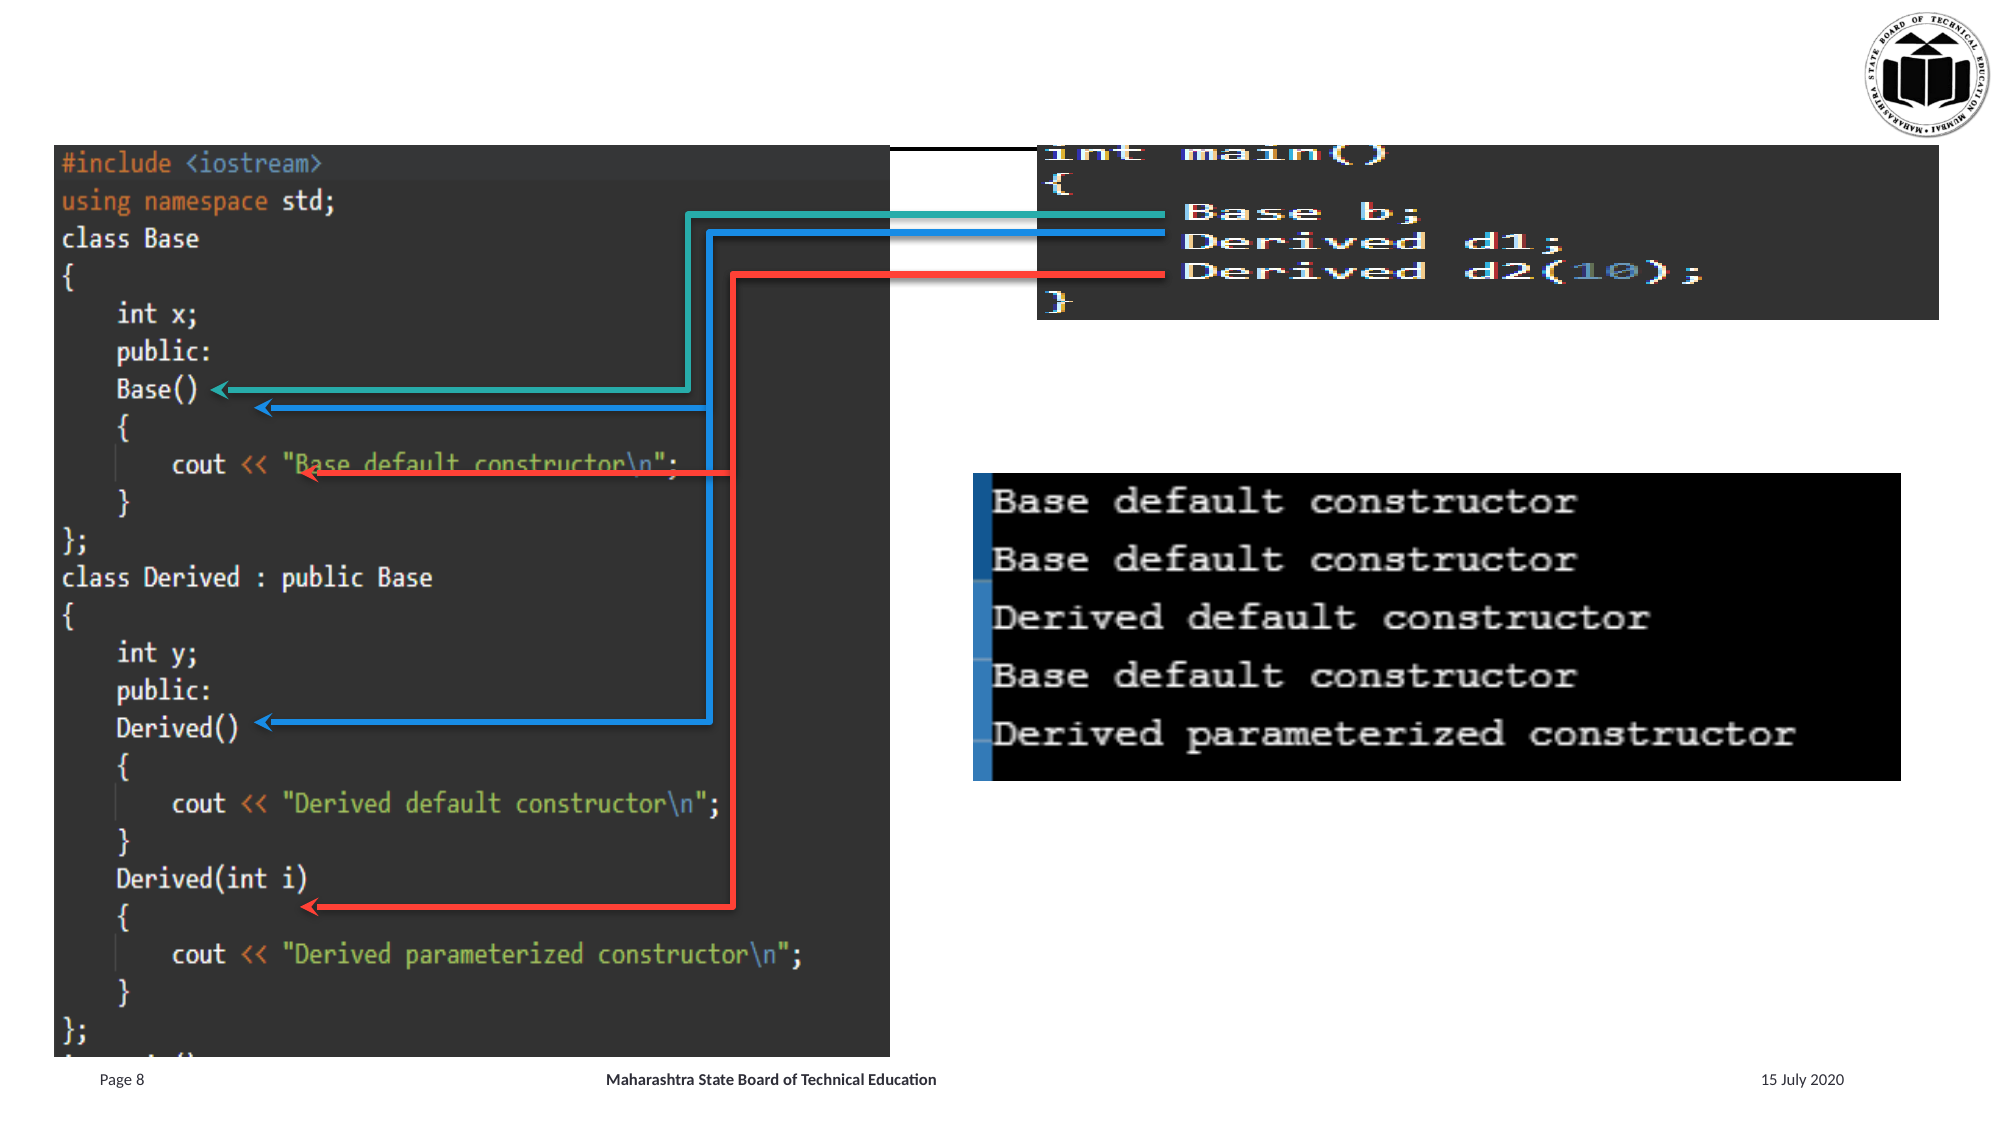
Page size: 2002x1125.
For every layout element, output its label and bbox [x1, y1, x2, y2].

text_box [299, 274, 1166, 908]
list [53, 144, 891, 1058]
picture [1036, 0, 2001, 321]
text_box [253, 232, 1166, 723]
text_box [209, 214, 1166, 391]
picture [1166, 472, 1902, 781]
